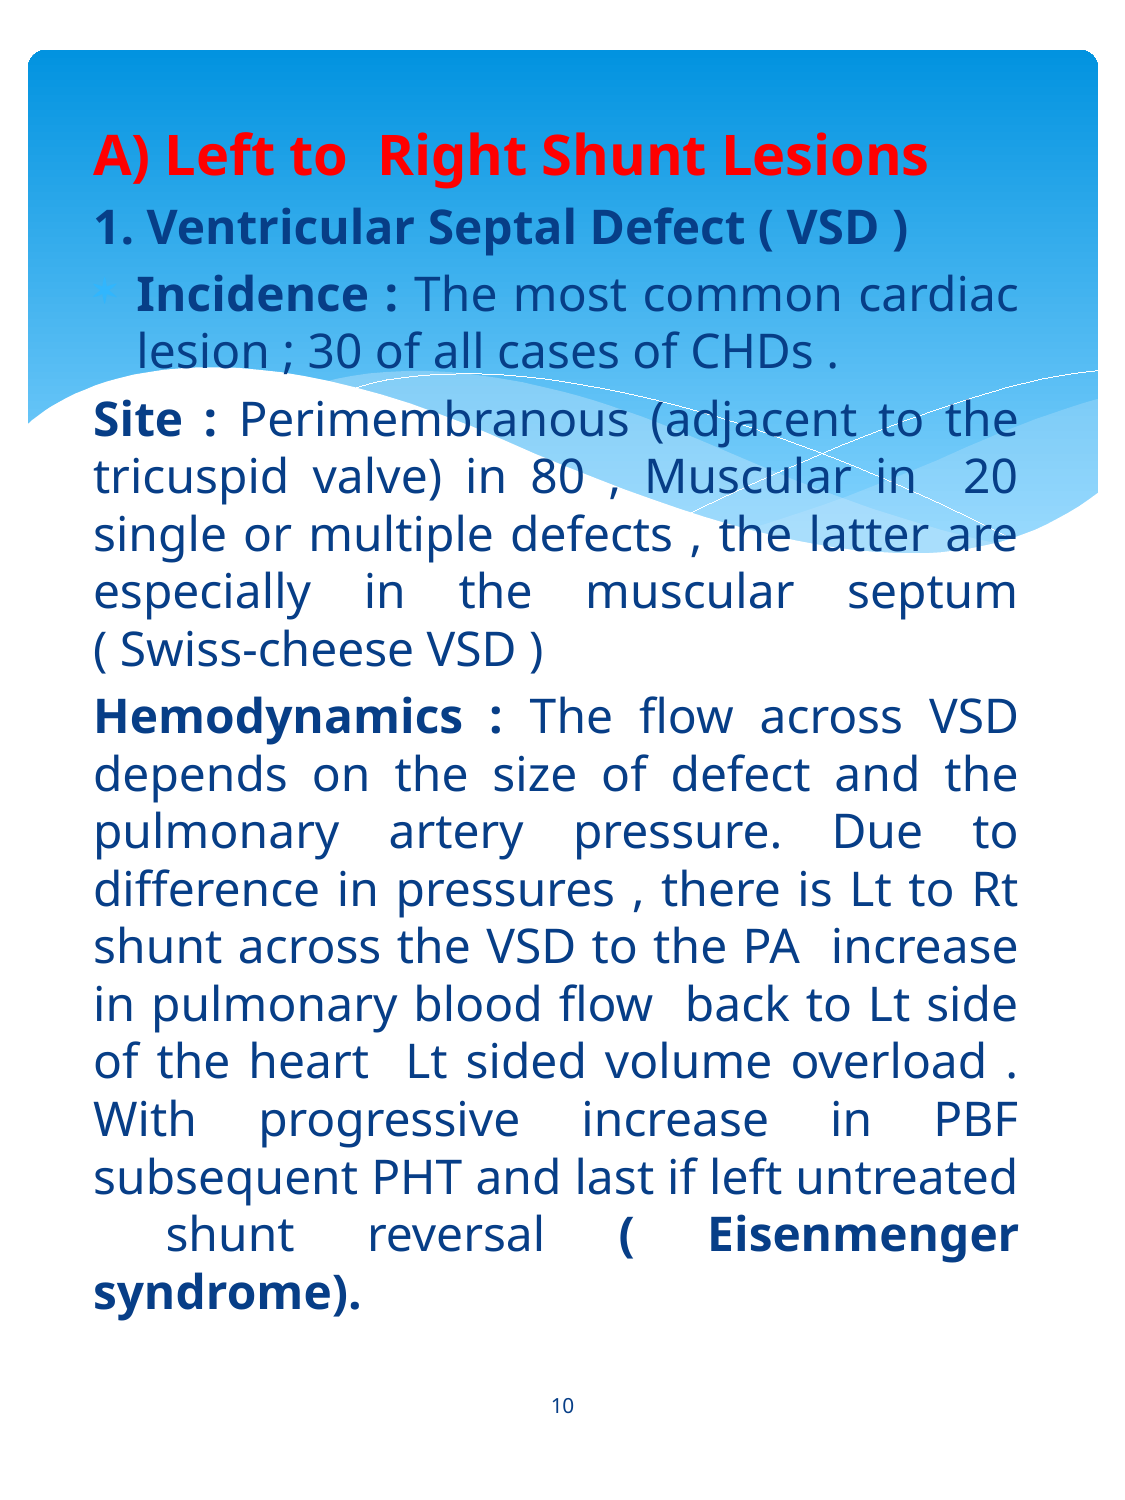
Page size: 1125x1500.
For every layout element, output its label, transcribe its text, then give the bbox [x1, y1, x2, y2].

slide_number 10 [491, 1367, 634, 1447]
